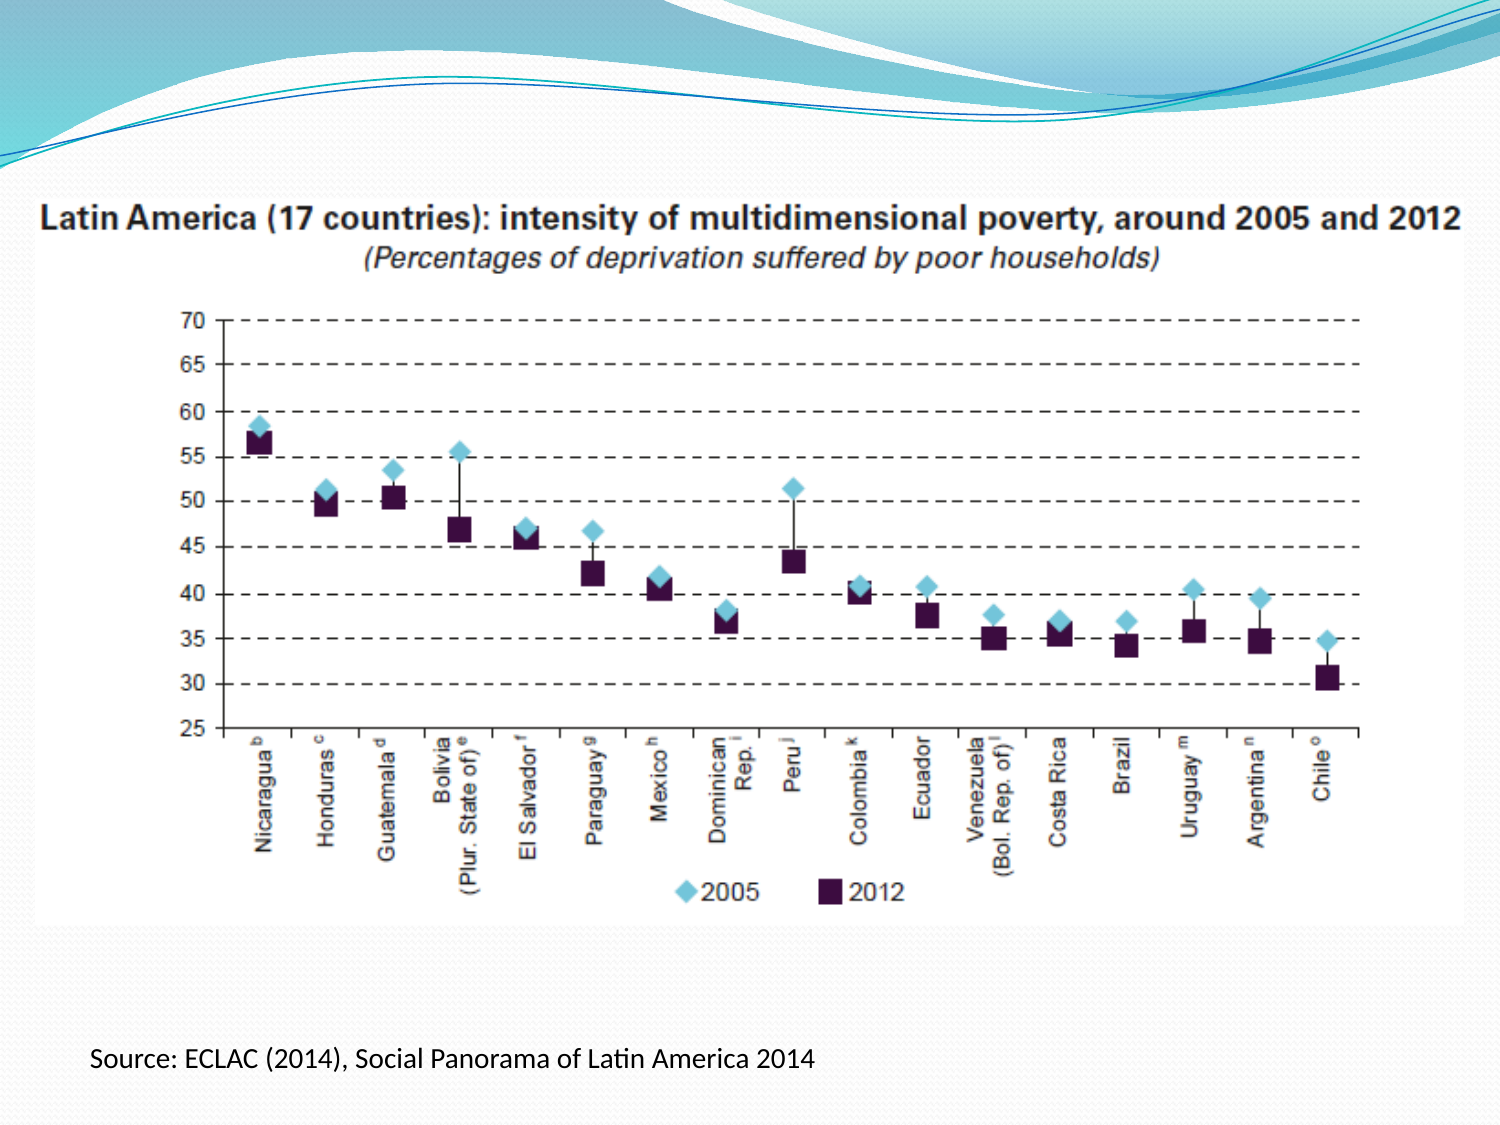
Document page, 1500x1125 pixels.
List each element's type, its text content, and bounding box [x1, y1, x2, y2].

picture [35, 199, 1465, 926]
text_box Source: ECLAC (2014), Social Panorama of Latin America 2014 [75, 1031, 1313, 1082]
